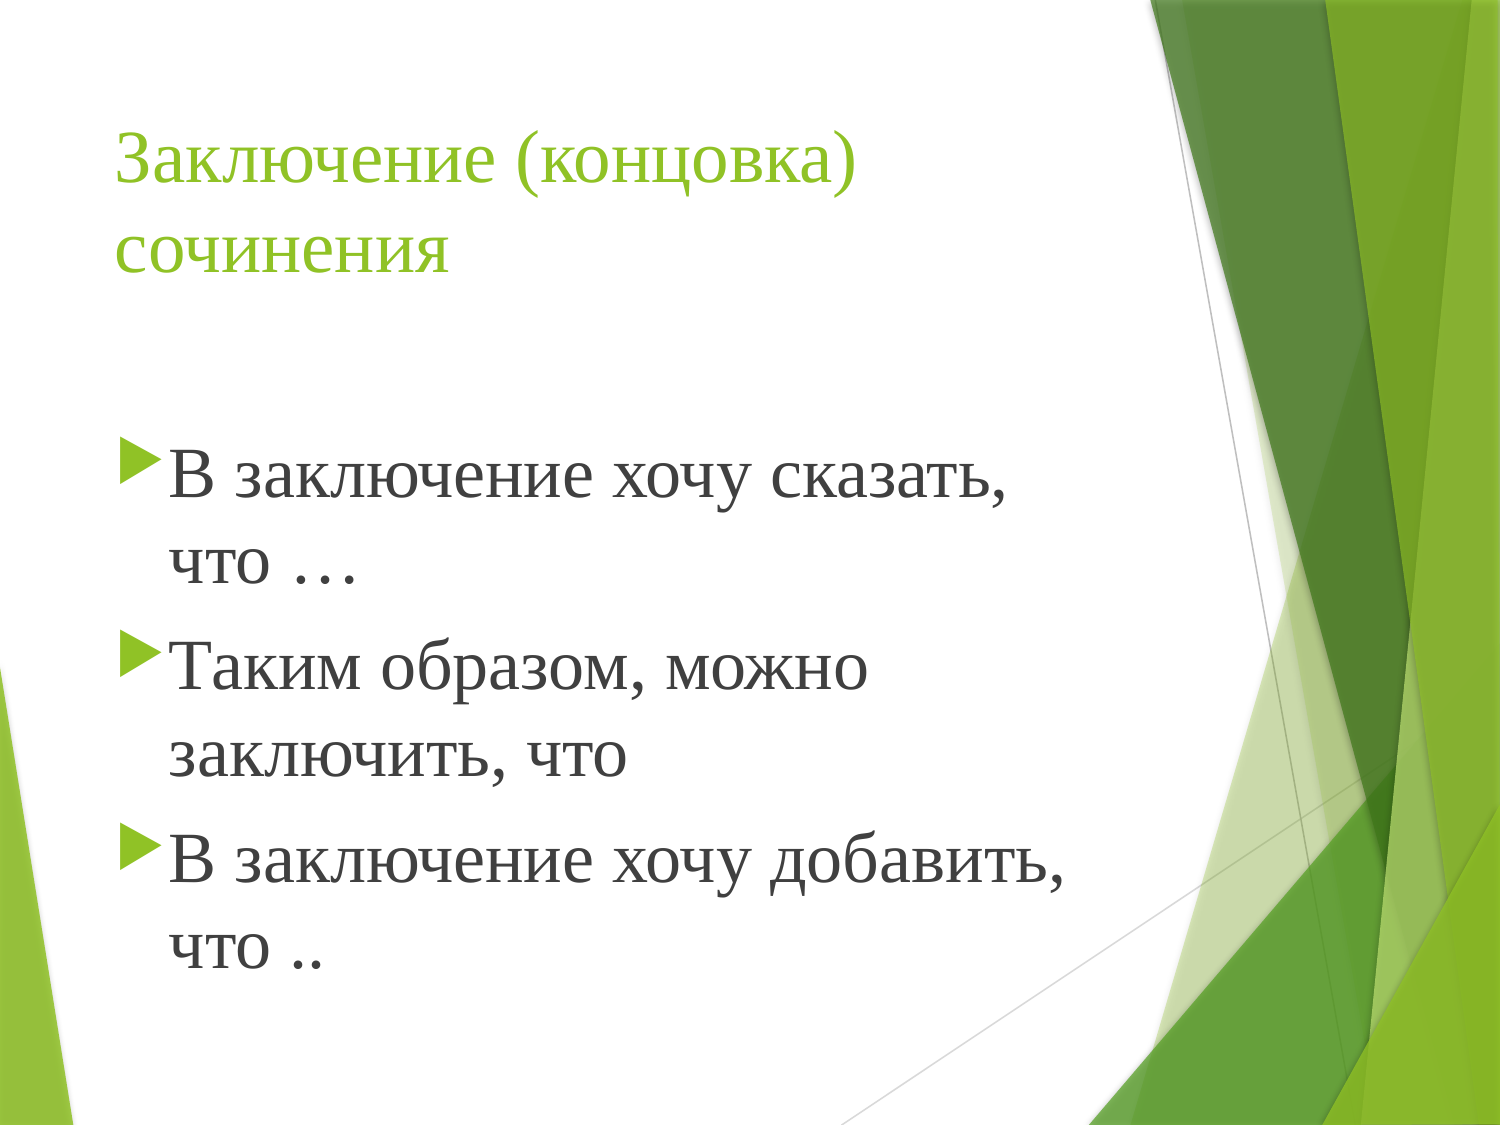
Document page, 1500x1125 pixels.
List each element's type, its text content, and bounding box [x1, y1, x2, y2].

list В заключение хочу сказать, что … Таким образом, можно заключить, что В заключение хочу добавить, что .. [99, 354, 1142, 992]
title Заключение (концовка) сочинения [99, 99, 1142, 317]
